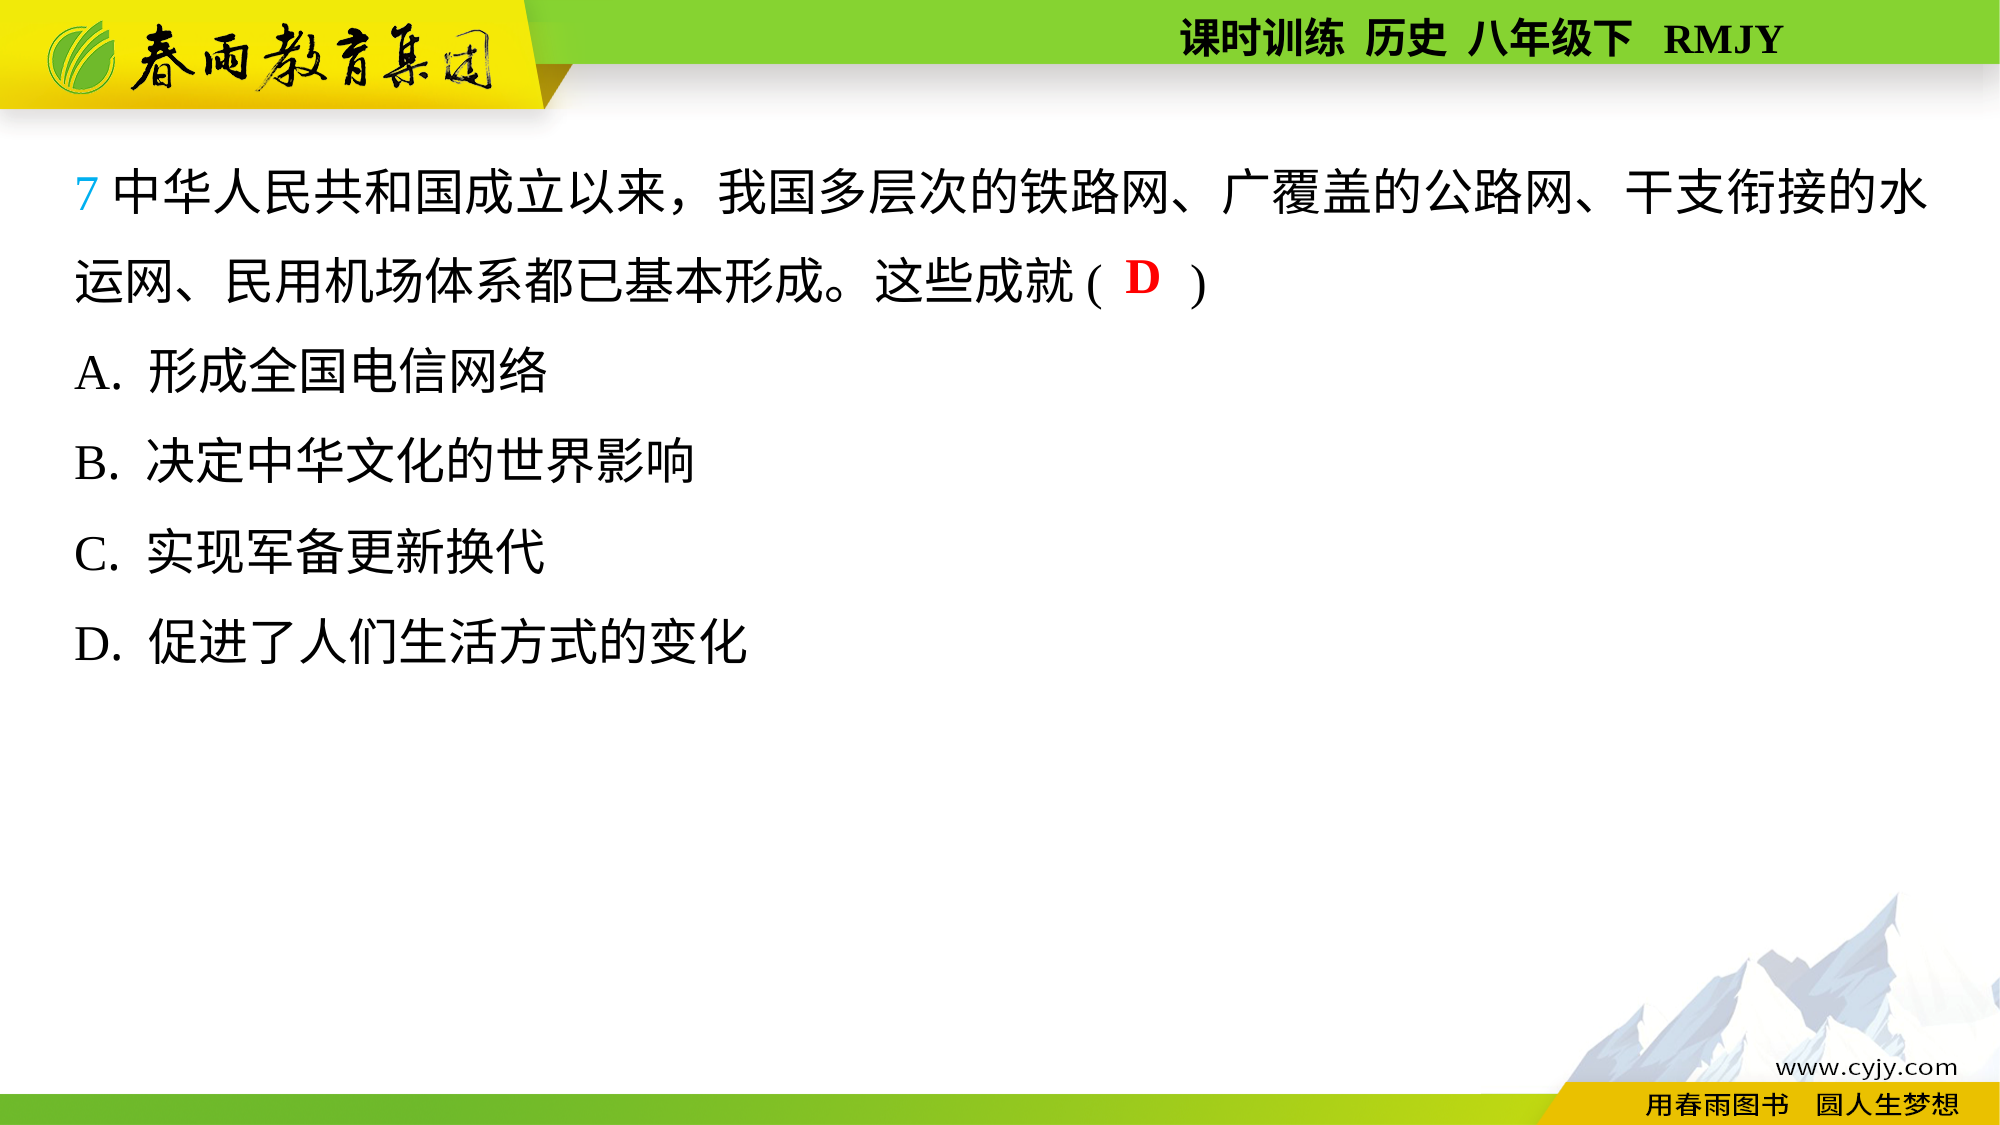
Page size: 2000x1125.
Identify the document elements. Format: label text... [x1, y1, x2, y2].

list 7中华人民共和国成立以来，我国多层次的铁路网、广覆盖的公路网、干支衔接的水运网、民用机场体系都已基本形成。这些成就( ) A. 形成全国电信网络 B. 决定中华文化的世界影响 C. 实现军备更新换代 D. 促进了人们生活方式的变化 [59, 122, 1944, 672]
picture [0, 0, 2000, 1125]
text_box D [1110, 236, 1177, 311]
